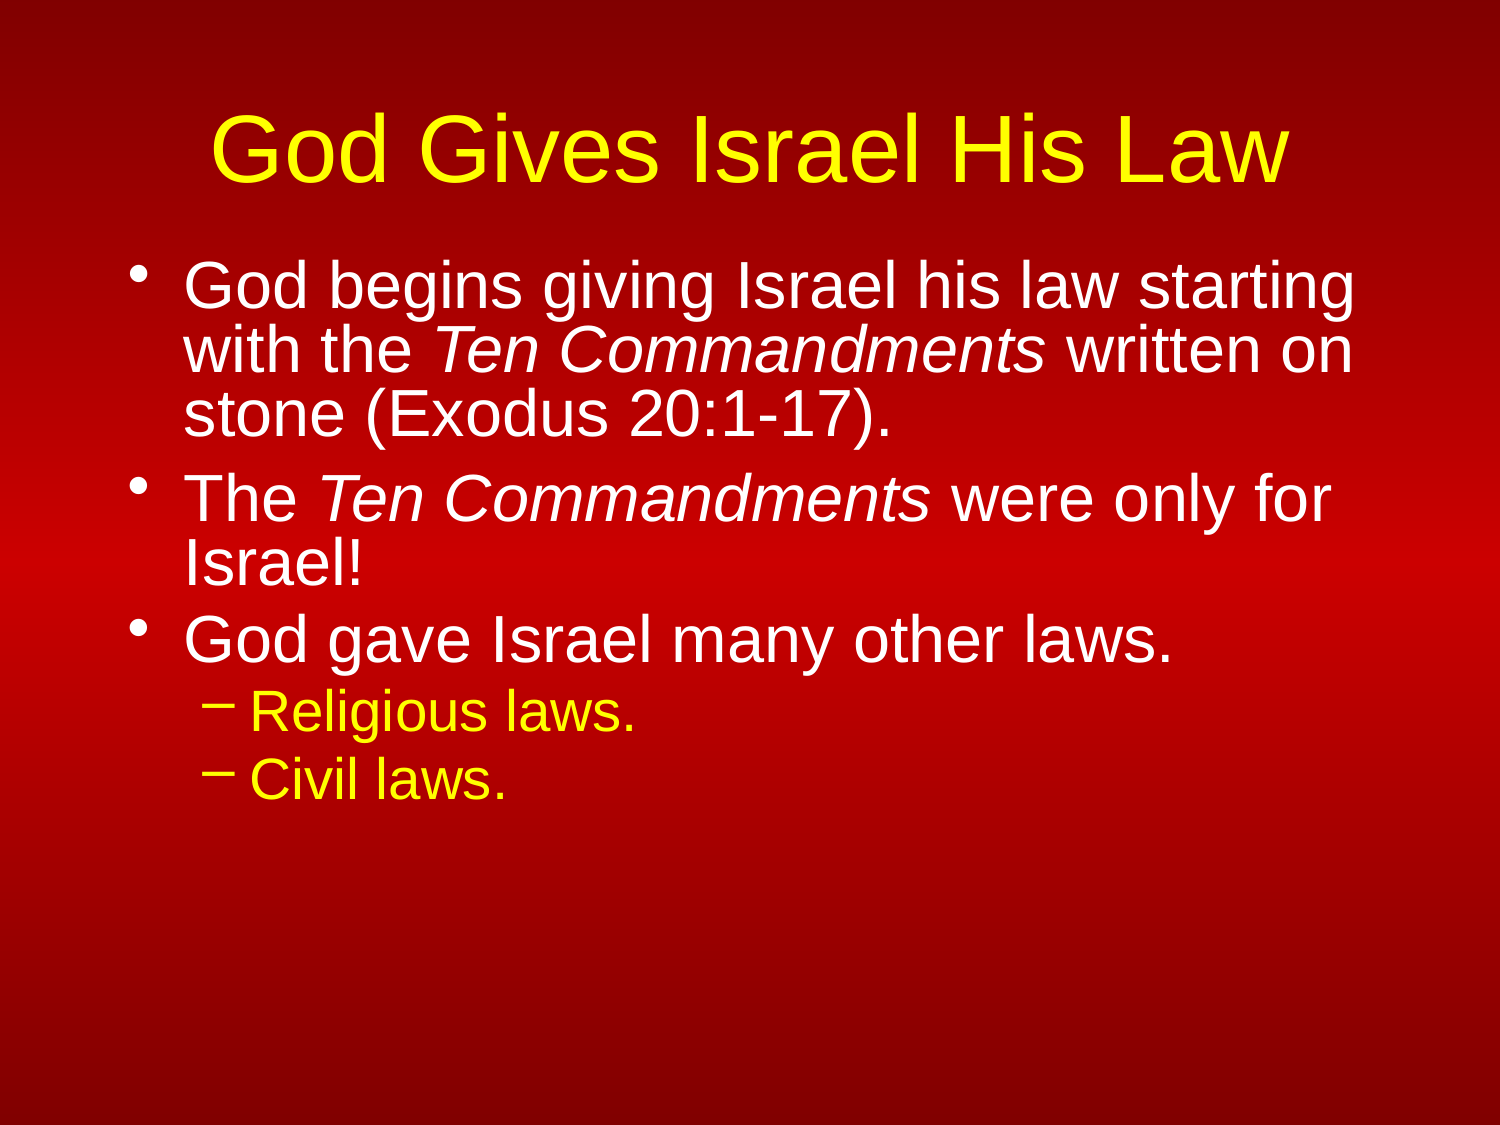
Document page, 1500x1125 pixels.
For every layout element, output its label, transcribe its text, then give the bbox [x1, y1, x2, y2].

text_box The Ten Commandments were only for Israel! God gave Israel many other laws. Religious laws. Civil laws. [112, 462, 1463, 1038]
title God Gives Israel His Law [37, 50, 1463, 238]
list God begins giving Israel his law starting with the Ten Commandments written on stone (Exodus 20:1-17). [112, 249, 1438, 462]
